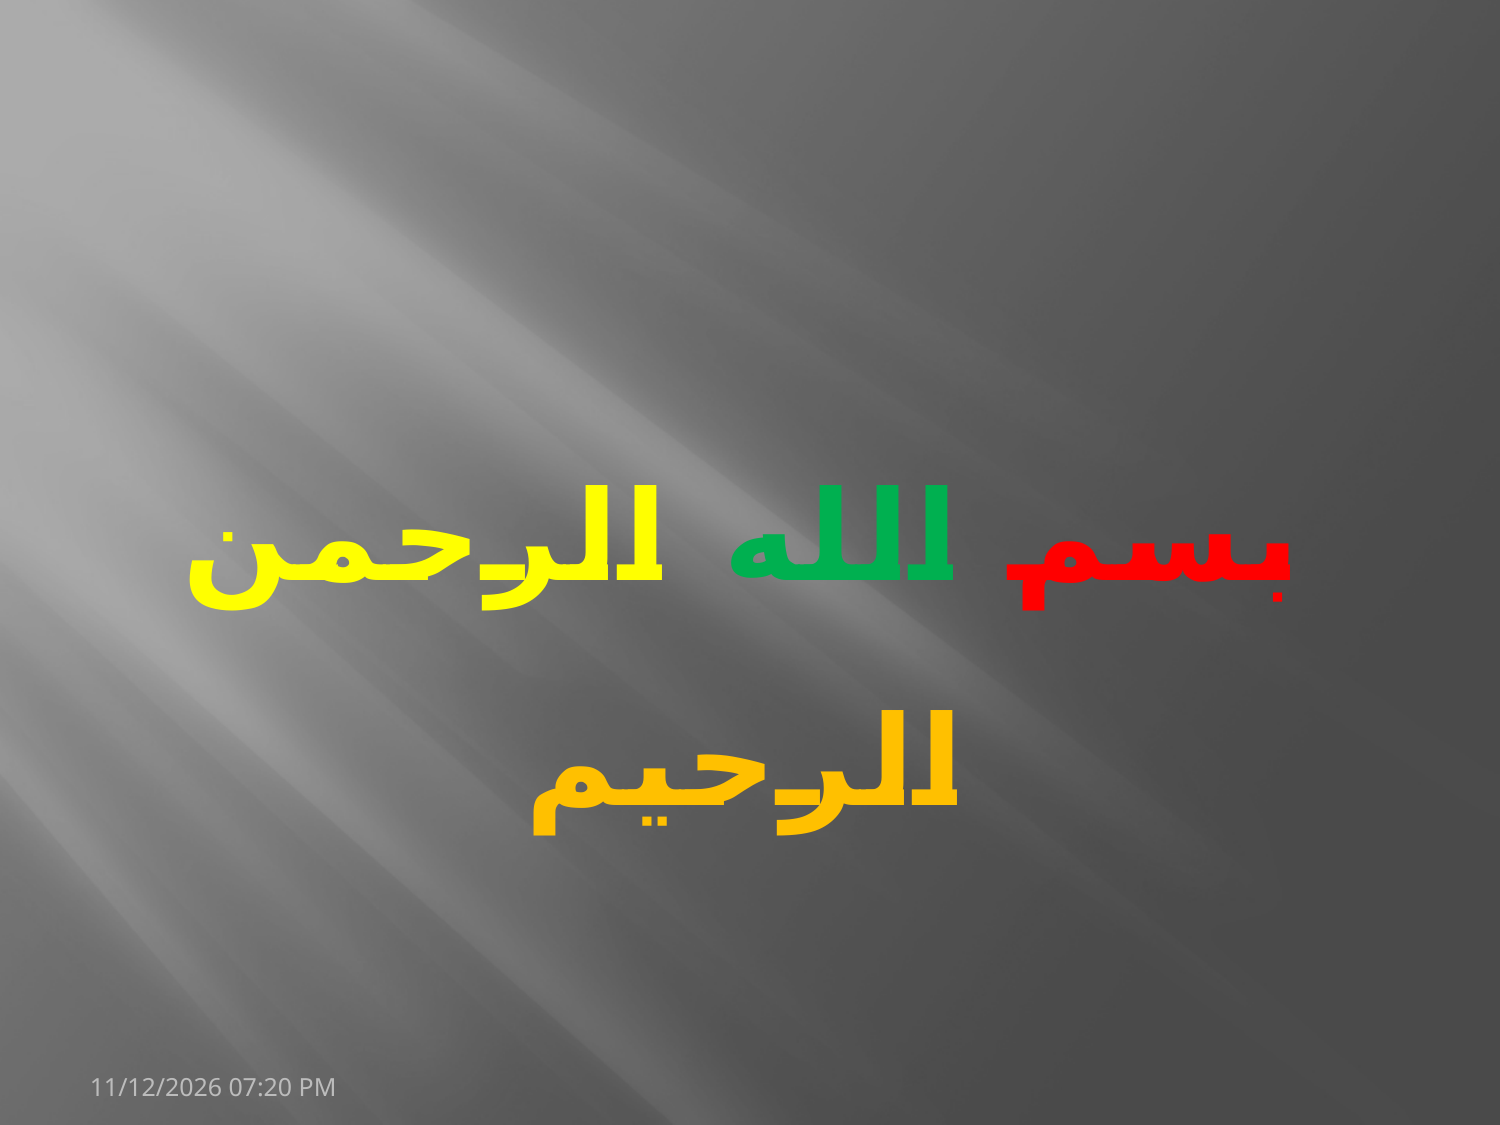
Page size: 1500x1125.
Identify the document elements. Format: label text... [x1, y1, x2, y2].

text_box بسم الله الرحمن الرحیم [147, 373, 1341, 838]
slide_number 18/دسامبر/29 [75, 1052, 425, 1113]
